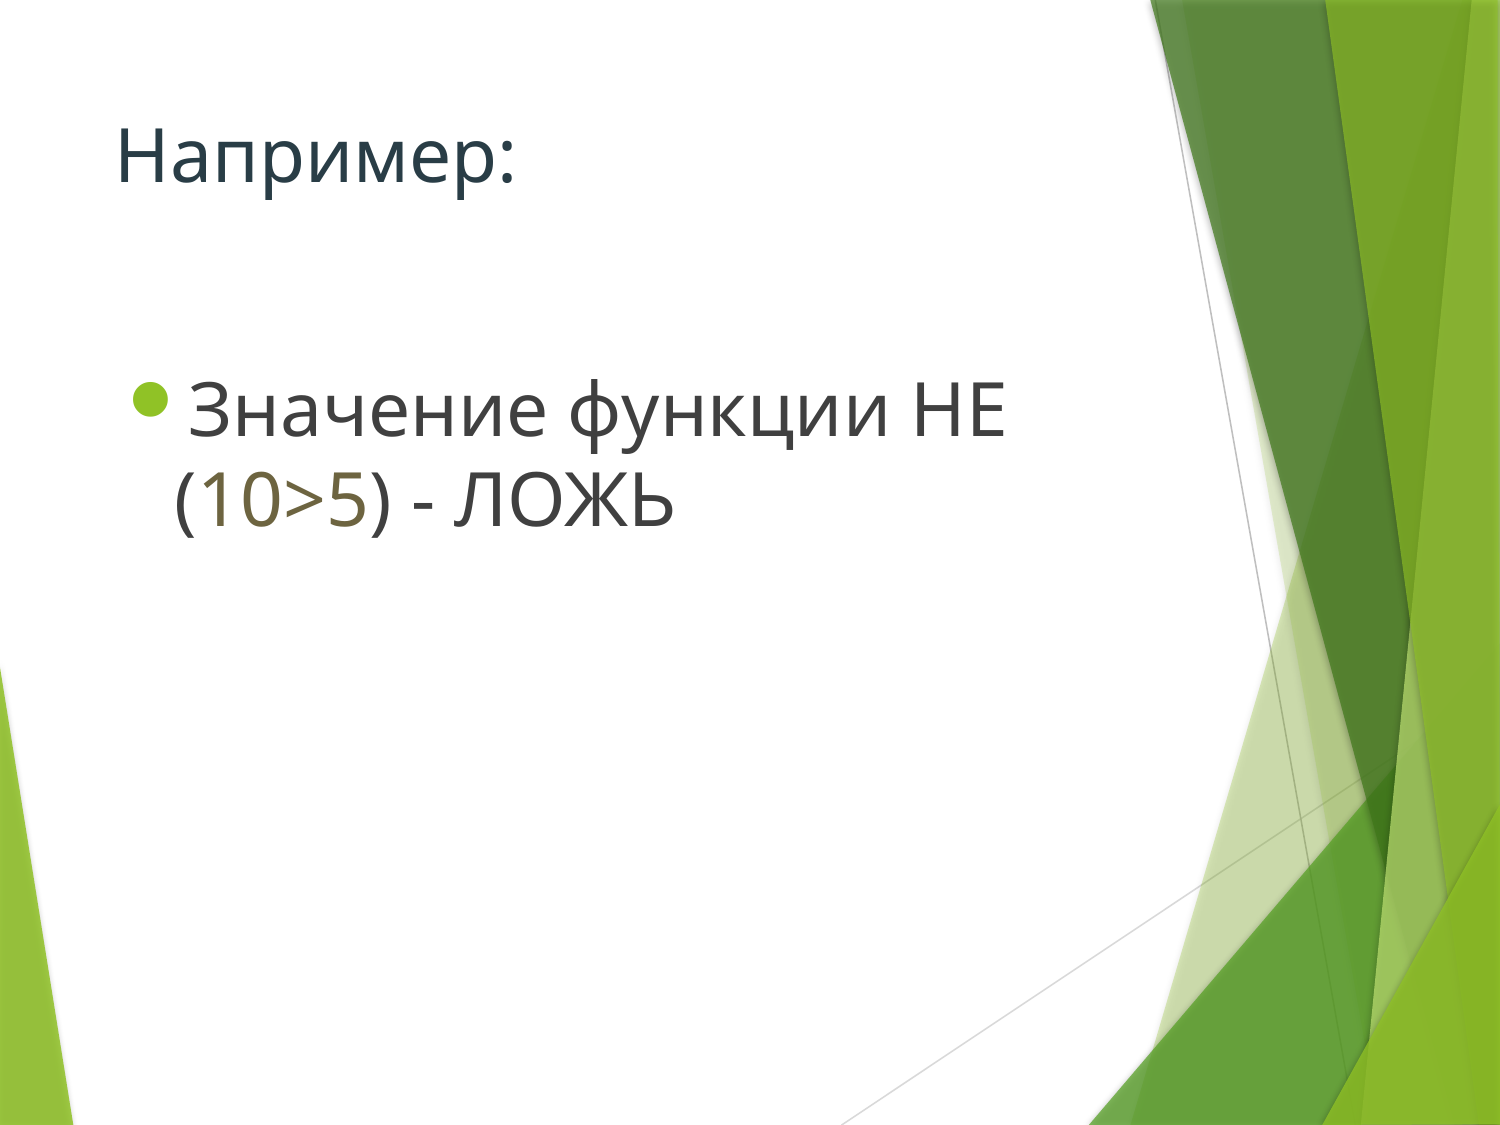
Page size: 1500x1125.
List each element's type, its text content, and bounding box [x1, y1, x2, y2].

title Например: [99, 99, 1142, 317]
list Значение функции НЕ (10>5) - ЛОЖЬ [99, 354, 1142, 992]
